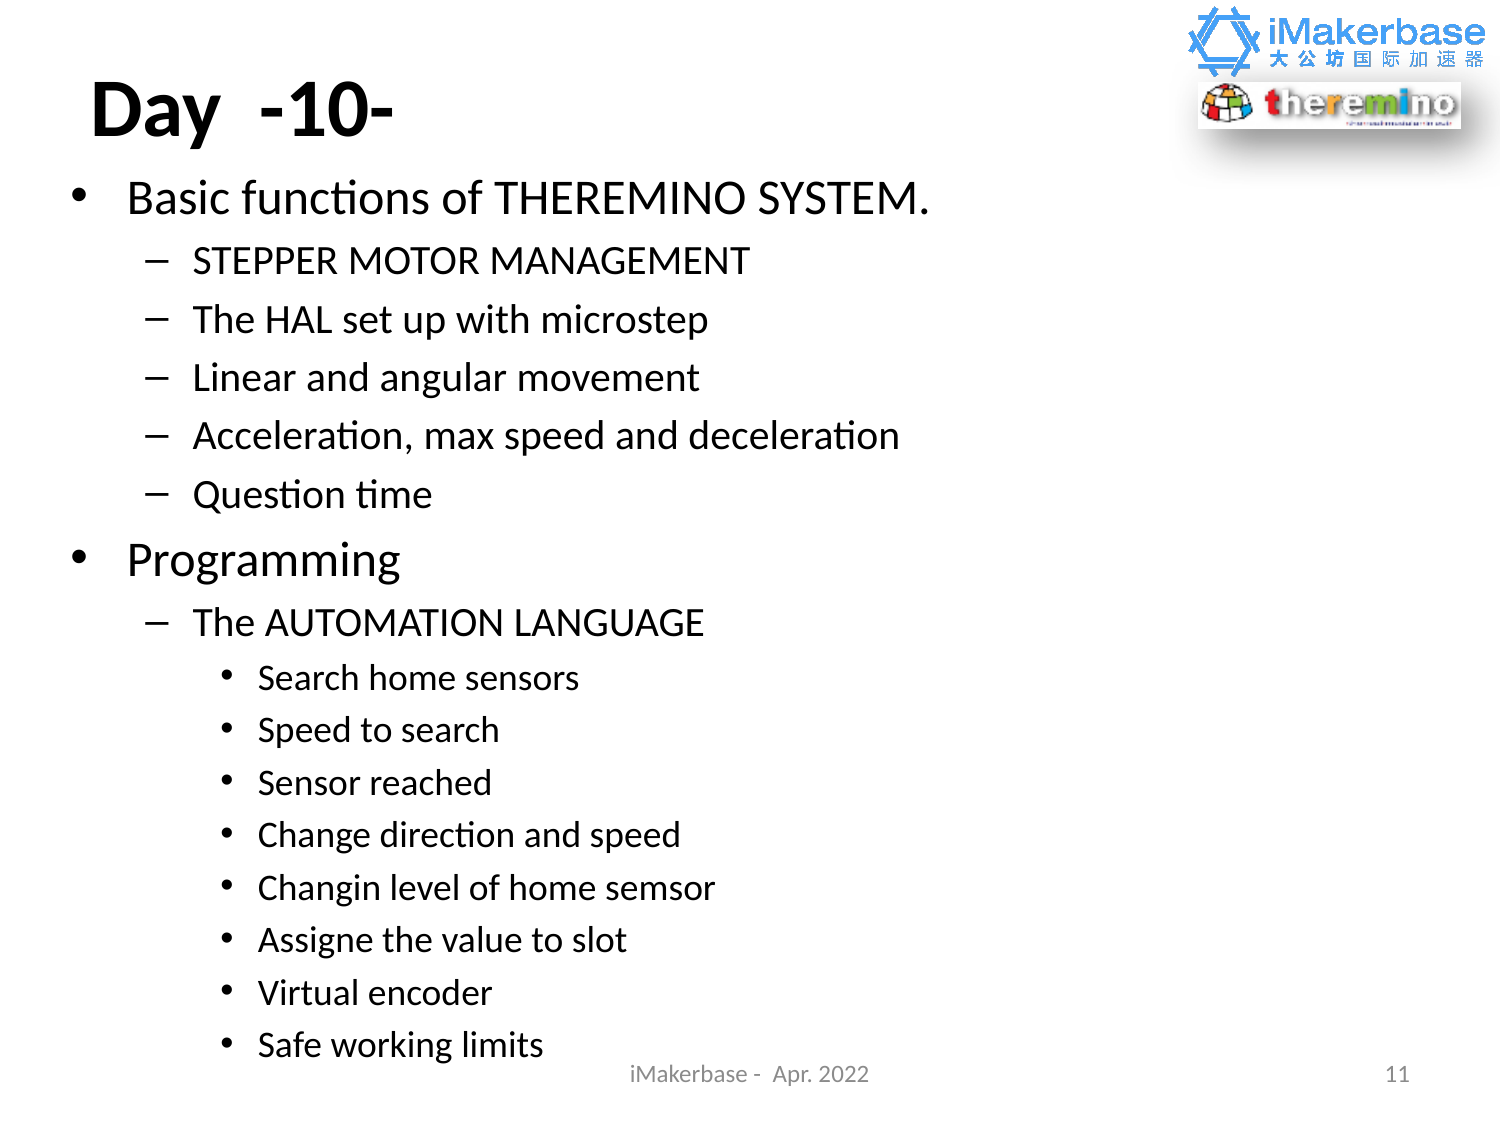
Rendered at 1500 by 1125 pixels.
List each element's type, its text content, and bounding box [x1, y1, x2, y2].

picture [1188, 5, 1485, 78]
title Day -10- [75, 45, 1196, 157]
picture [1198, 82, 1461, 129]
list Basic functions of THEREMINO SYSTEM. STEPPER MOTOR MANAGEMENT The HAL set up with microstep Linear and angular movement Acceleration, max speed and deceleration Question time Programming The AUTOMATION LANGUAGE Search home sensors Speed to search Sensor reached Change direction and speed Changin level of home semsor Assigne the value to slot Virtual encoder Safe working limits [55, 157, 1412, 1076]
footer iMakerbase - Apr. 2022 [512, 1076, 988, 1103]
slide_number 11 [1074, 1042, 1425, 1103]
